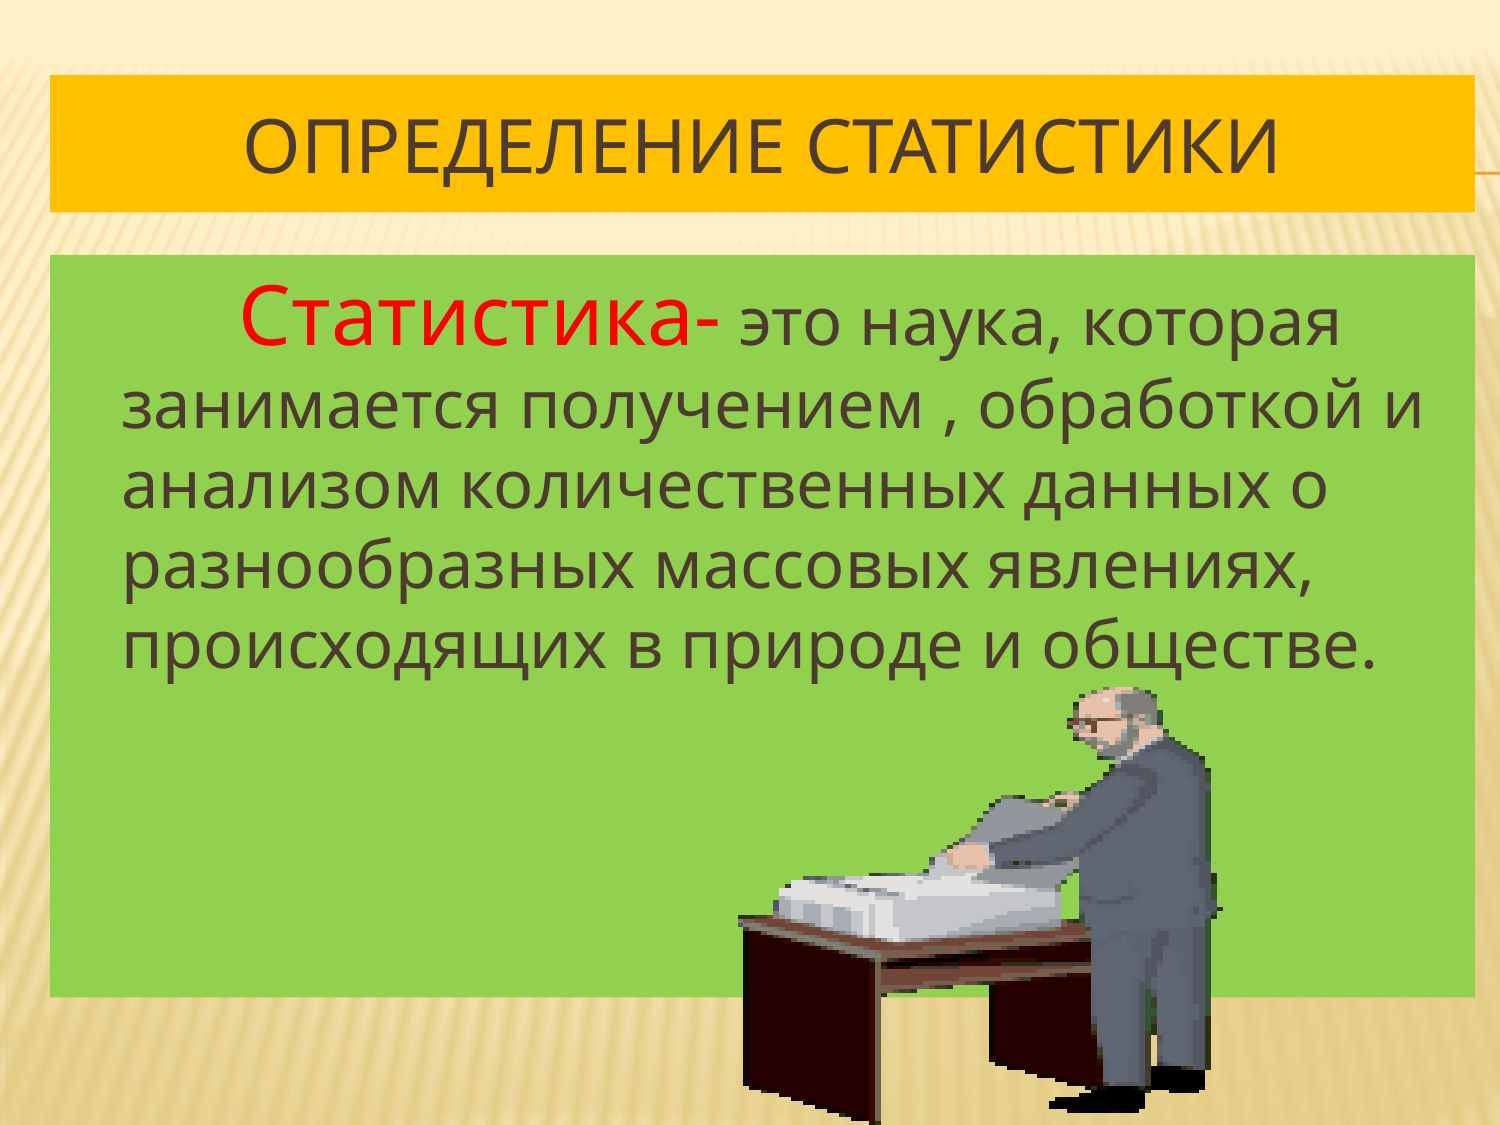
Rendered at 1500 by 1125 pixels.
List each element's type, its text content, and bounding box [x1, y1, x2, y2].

picture [737, 686, 1223, 1125]
title Определение статистики [50, 75, 1475, 213]
list Статистика- это наука, которая занимается получением , обработкой и анализом количественных данных о разнообразных массовых явлениях, происходящих в природе и обществе. [50, 254, 1475, 998]
